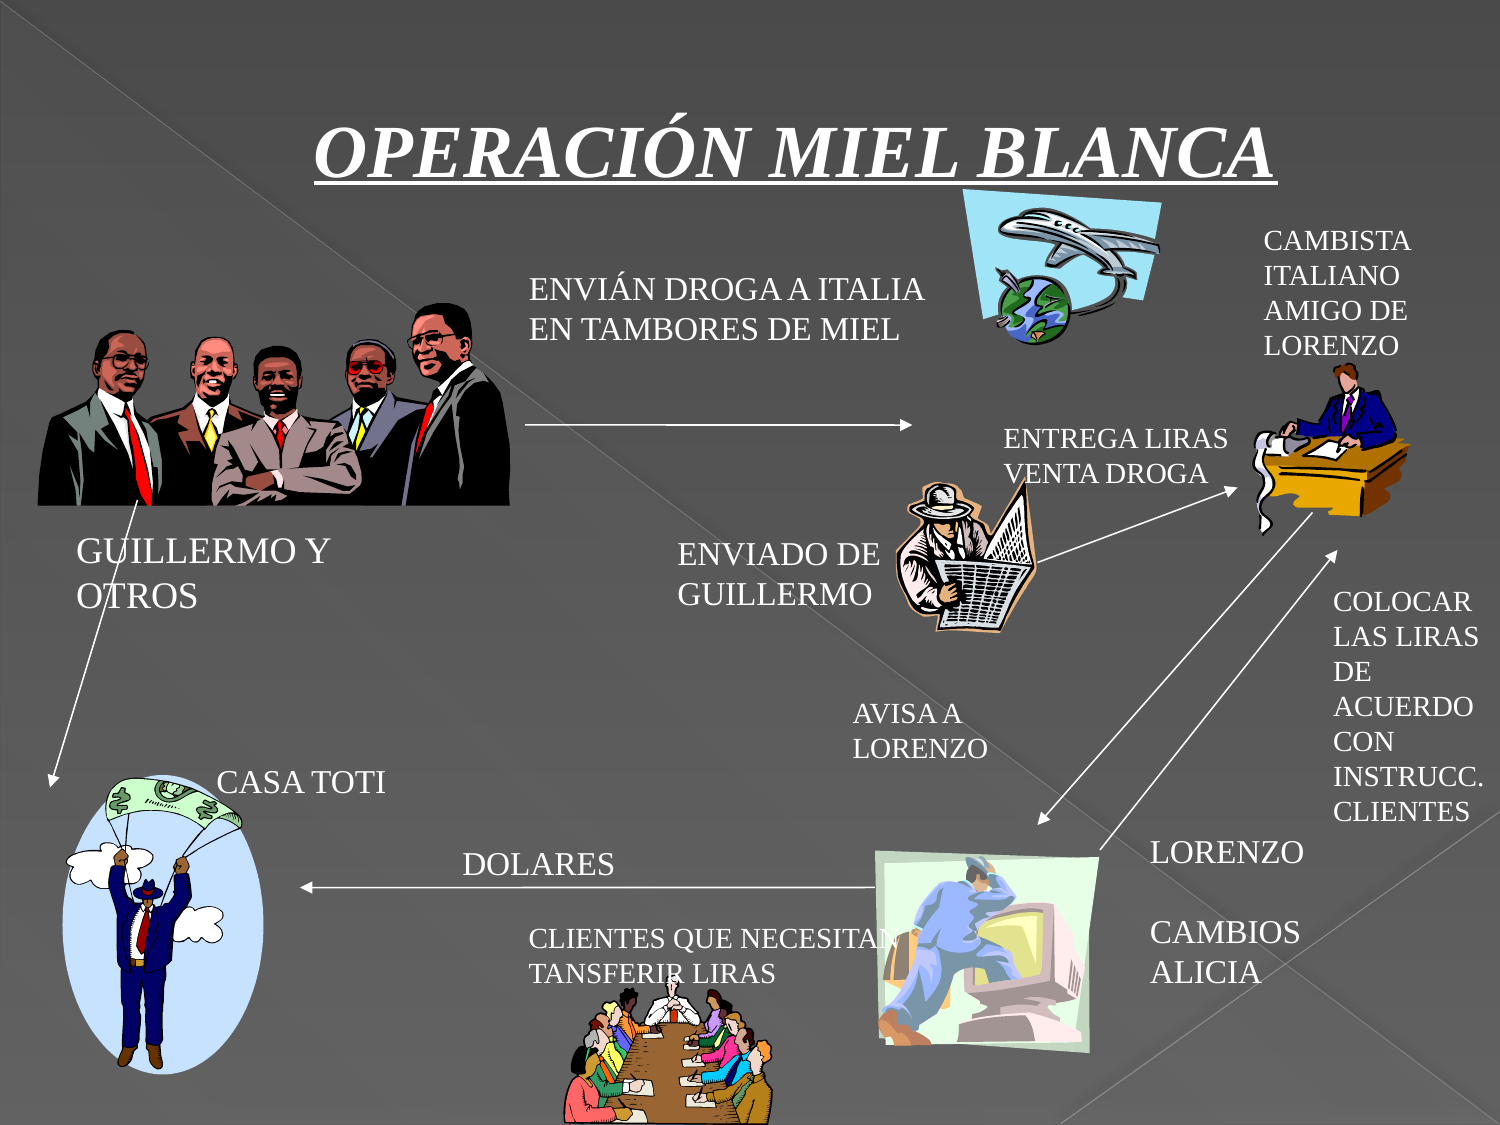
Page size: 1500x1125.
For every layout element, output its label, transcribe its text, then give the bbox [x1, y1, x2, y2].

picture [37, 299, 514, 510]
text_box CLIENTES QUE NECESITAN TANSFERIR LIRAS [513, 912, 865, 998]
picture [1249, 362, 1412, 537]
text_box ENTREGA LIRAS VENTA DROGA [988, 412, 1240, 498]
picture [62, 774, 264, 1075]
text_box GUILLERMO Y OTROS [61, 518, 131, 624]
text_box DOLARES [447, 835, 631, 890]
text_box ENVIÁN DROGA A ITALIA EN TAMBORES DE MIEL [514, 260, 941, 355]
text_box [524, 418, 913, 432]
text_box [47, 773, 52, 788]
picture [874, 849, 1102, 1056]
text_box AVISA A LORENZO [837, 687, 1004, 773]
text_box ENVIADO DE GUILLERMO [662, 524, 886, 620]
text_box CAMBISTA ITALIANO AMIGO DE LORENZO [1248, 214, 1428, 369]
picture [895, 474, 1039, 635]
text_box CASA TOTI [201, 712, 402, 807]
text_box OPERACIÓN MIEL BLANCA [298, 94, 1293, 200]
text_box [300, 881, 447, 894]
picture [562, 973, 774, 1125]
picture [962, 187, 1164, 347]
text_box GUILLERMO Y OTROS [101, 518, 356, 624]
text_box LORENZO CAMBIOS ALICIA [1135, 822, 1329, 997]
text_box [1037, 538, 1291, 826]
text_box [1103, 549, 1338, 846]
text_box COLOCAR LAS LIRAS DE ACUERDO CON INSTRUCC. CLIENTES [1318, 574, 1500, 835]
